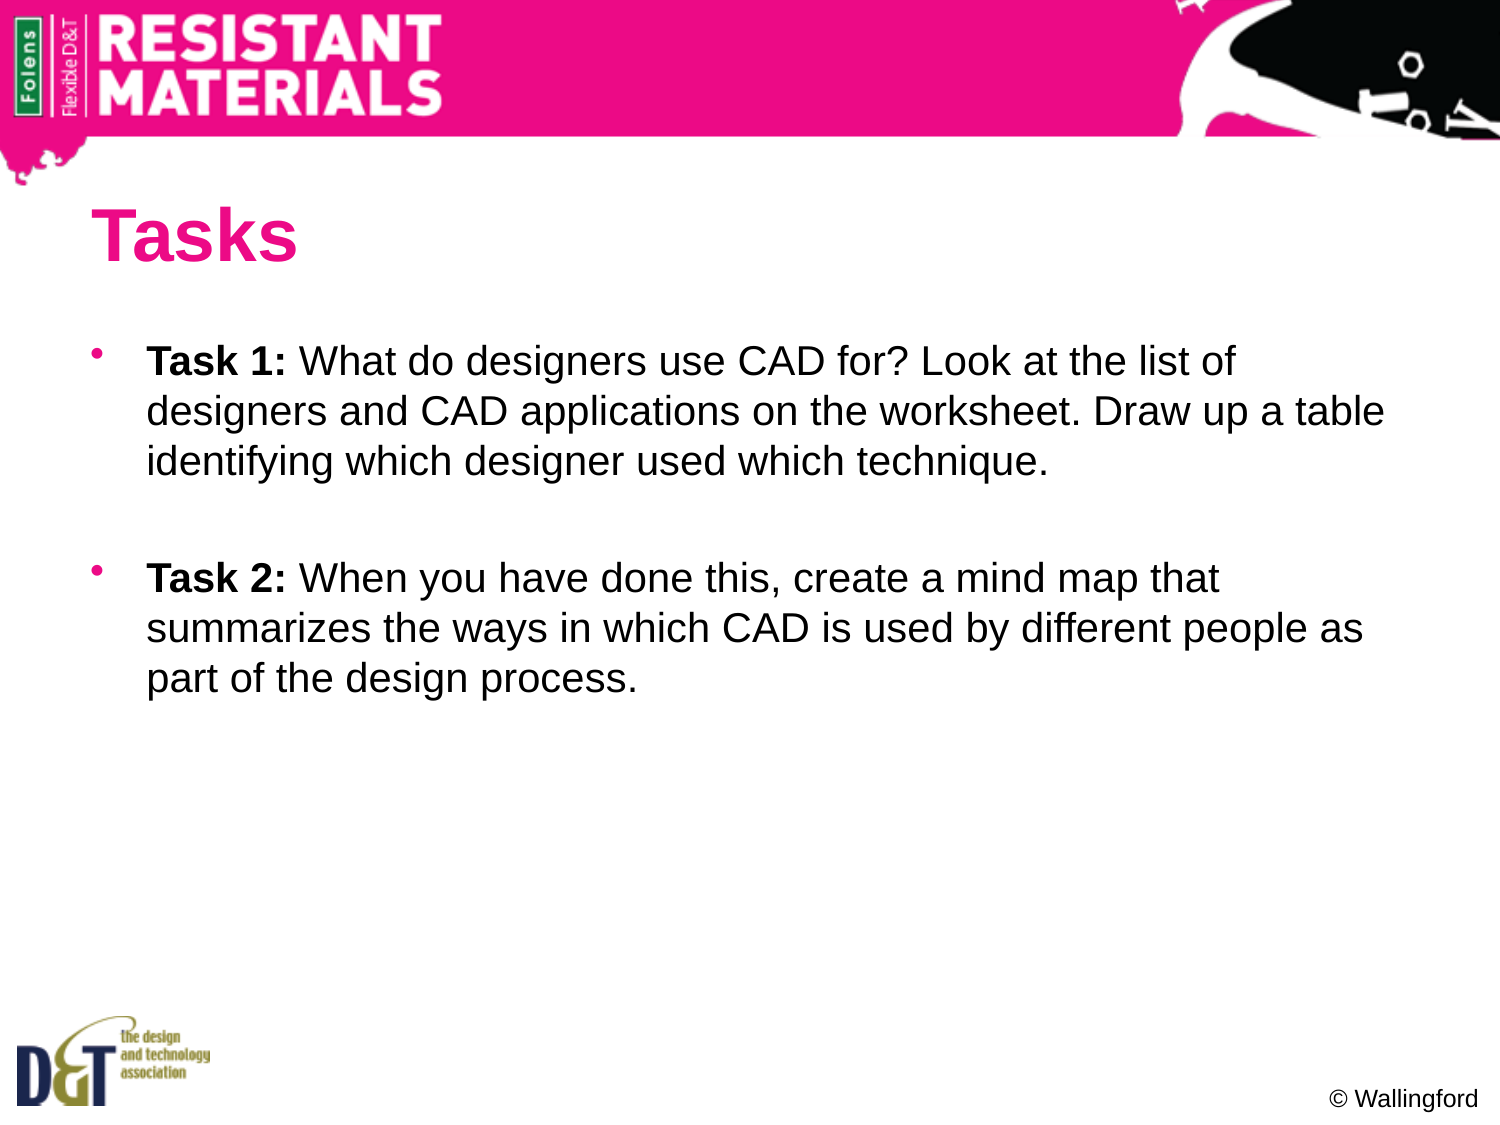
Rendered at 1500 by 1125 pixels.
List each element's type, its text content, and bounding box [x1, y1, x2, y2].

list Task 1: What do designers use CAD for? Look at the list of designers and CAD applications on the worksheet. Draw up a table identifying which designer used which technique. Task 2: When you have done this, create a mind map that summarizes the ways in which CAD is used by different people as part of the design process. [75, 326, 1425, 1005]
text_box © Wallingford [1257, 1074, 1495, 1125]
title Tasks [76, 160, 1427, 301]
picture [0, 0, 1500, 1125]
